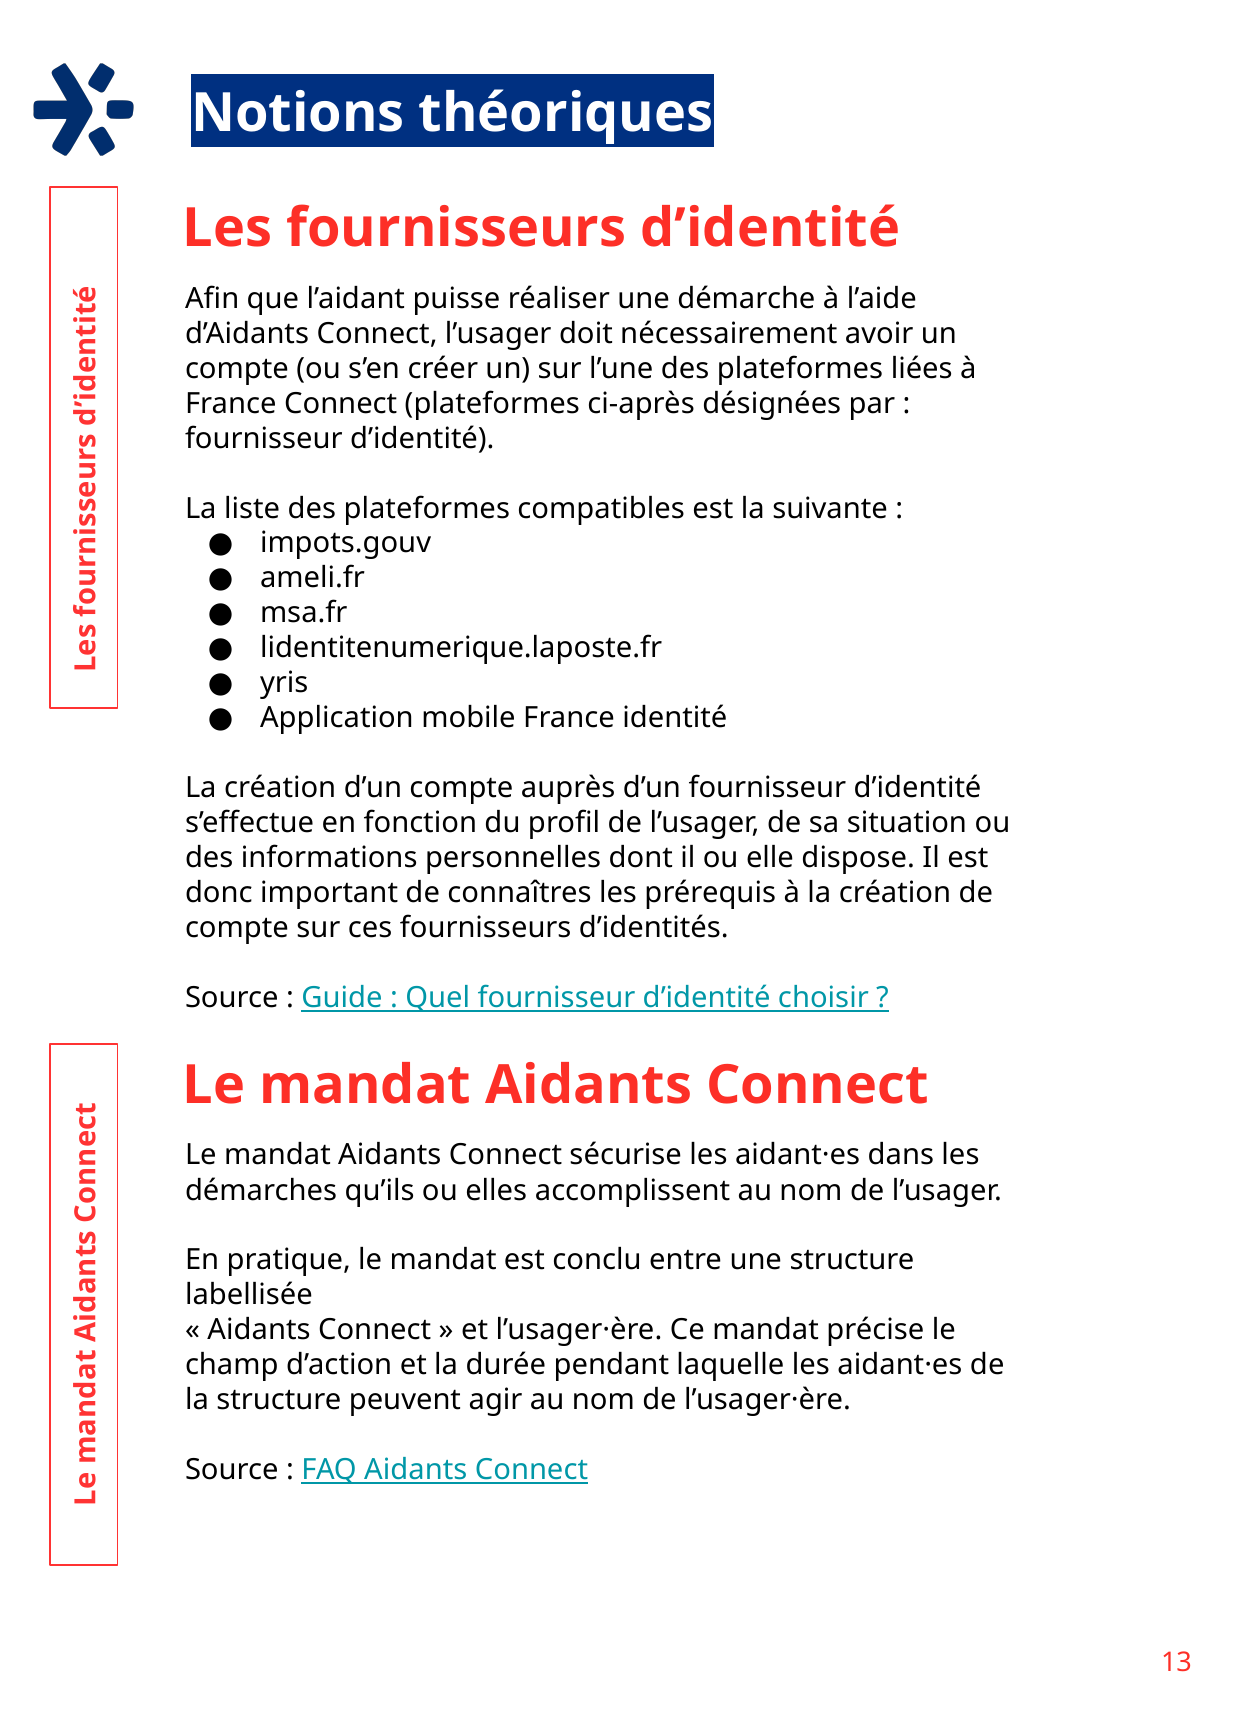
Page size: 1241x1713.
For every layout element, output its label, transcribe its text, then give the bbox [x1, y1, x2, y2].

text_box Notions théoriques [185, 71, 1241, 148]
text_box Les fournisseurs d’identité [177, 187, 1157, 264]
text_box Le mandat Aidants Connect [177, 1043, 1157, 1120]
text_box Le mandat Aidants Connect sécurise les aidant·es dans les démarches qu’ils ou elles accomplissent au nom de l’usager. En pratique, le mandat est conclu entre une structure labellisée « Aidants Connect » et l’usager·ère. Ce mandat précise le champ d’action et la durée pendant laquelle les aidant·es de la structure peuvent agir au nom de l’usager·ère. Source : FAQ Aidants Connect [169, 1120, 1028, 1506]
text_box Le mandat Aidants Connect [49, 1043, 118, 1565]
slide_number ‹#› [1136, 1621, 1211, 1705]
picture [32, 61, 135, 157]
text_box Les fournisseurs d’identité [49, 187, 118, 709]
text_box Afin que l’aidant puisse réaliser une démarche à l’aide d’Aidants Connect, l’usager doit nécessairement avoir un compte (ou s’en créer un) sur l’une des plateformes liées à France Connect (plateformes ci-après désignées par : fournisseur d’identité). La liste des plateformes compatibles est la suivante : impots.gouv ameli.fr msa.fr lidentitenumerique.laposte.fr yris Application mobile France identité La création d’un compte auprès d’un fournisseur d’identité s’effectue en fonction du profil de l’usager, de sa situation ou des informations personnelles dont il ou elle dispose. Il est donc important de connaîtres les prérequis à la création de compte sur ces fournisseurs d’identités. Source : Guide : Quel fournisseur d’identité choisir ? [169, 264, 1028, 1033]
